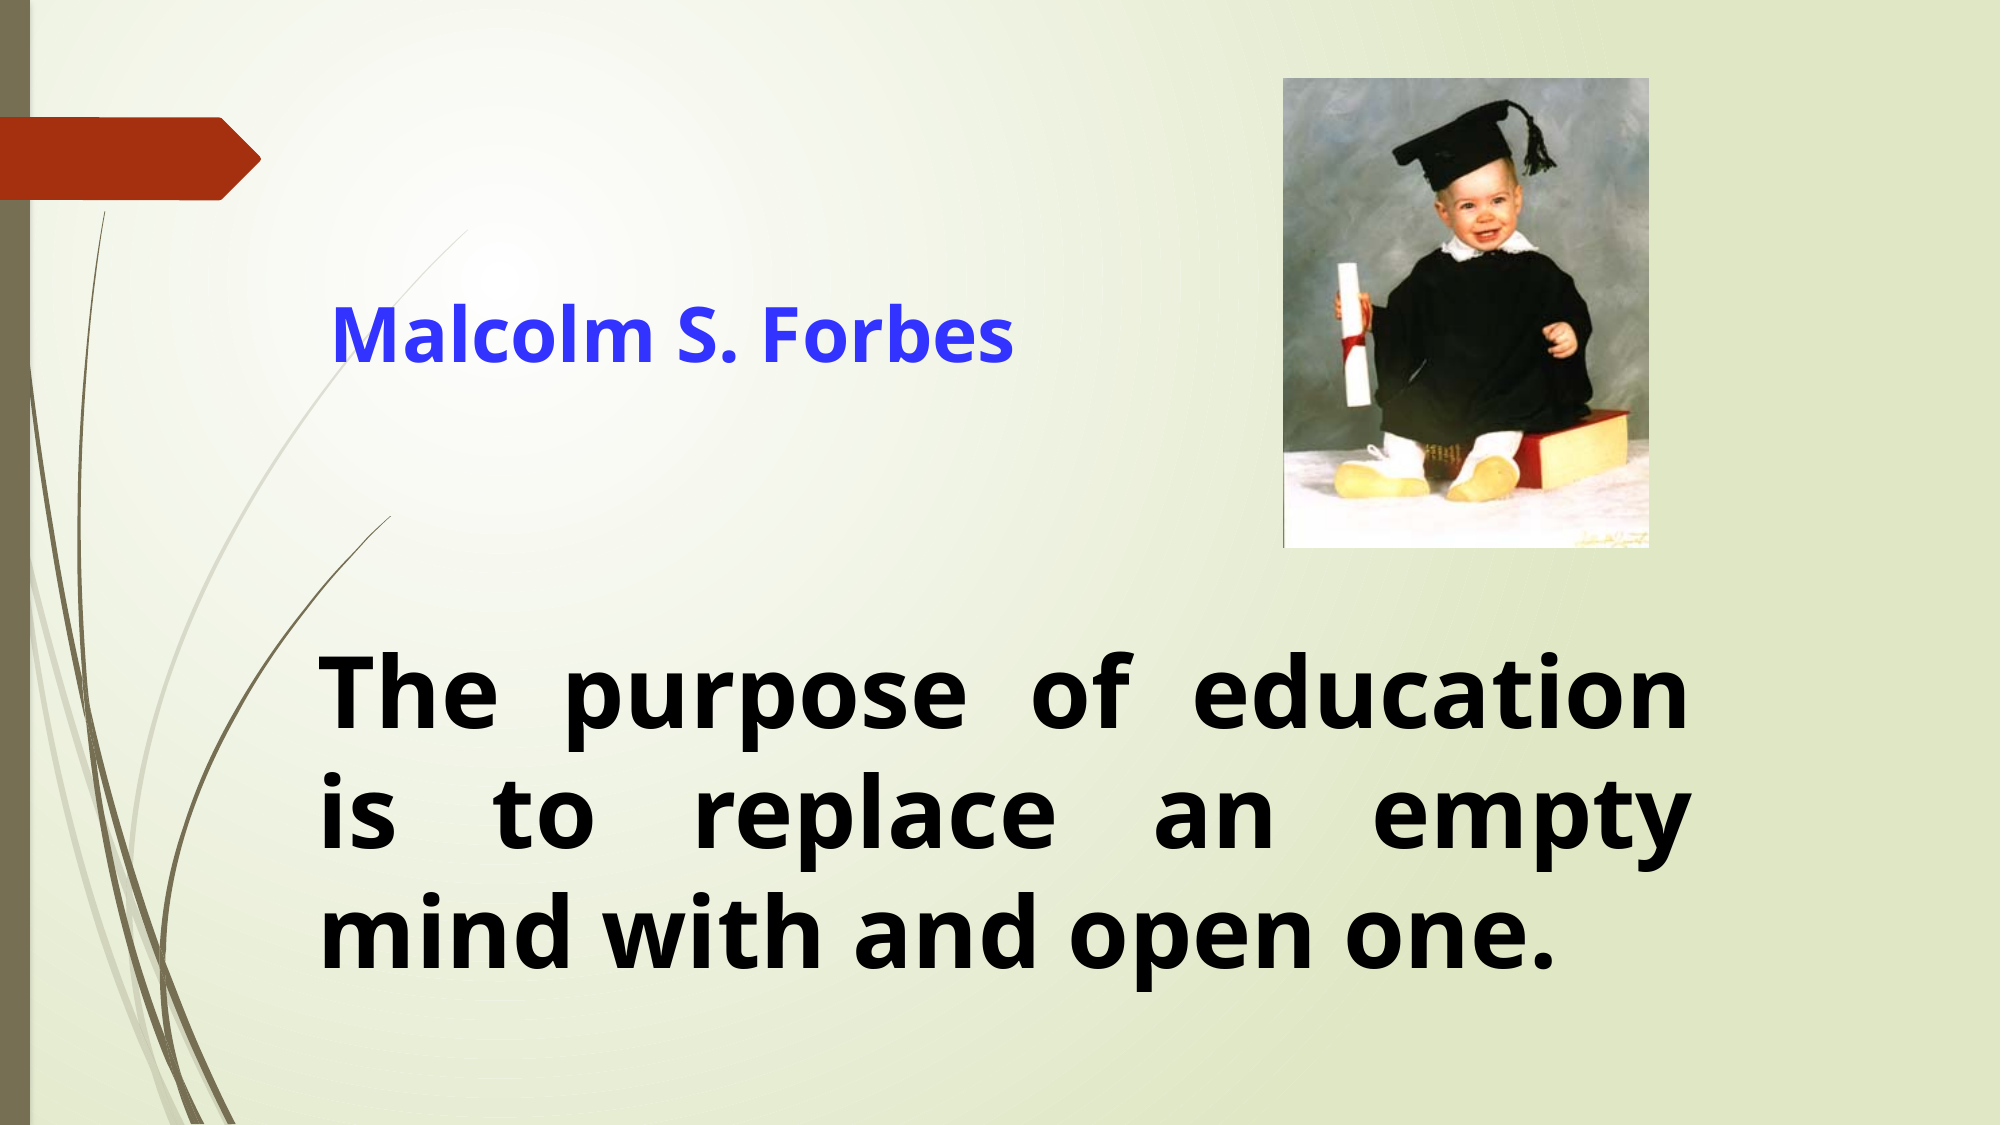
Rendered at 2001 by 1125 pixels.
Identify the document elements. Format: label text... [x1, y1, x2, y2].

title Malcolm S. Forbes [314, 278, 1048, 467]
text_box The purpose of education is to replace an empty mind with and open one. [303, 621, 1709, 997]
picture [1283, 77, 1649, 548]
